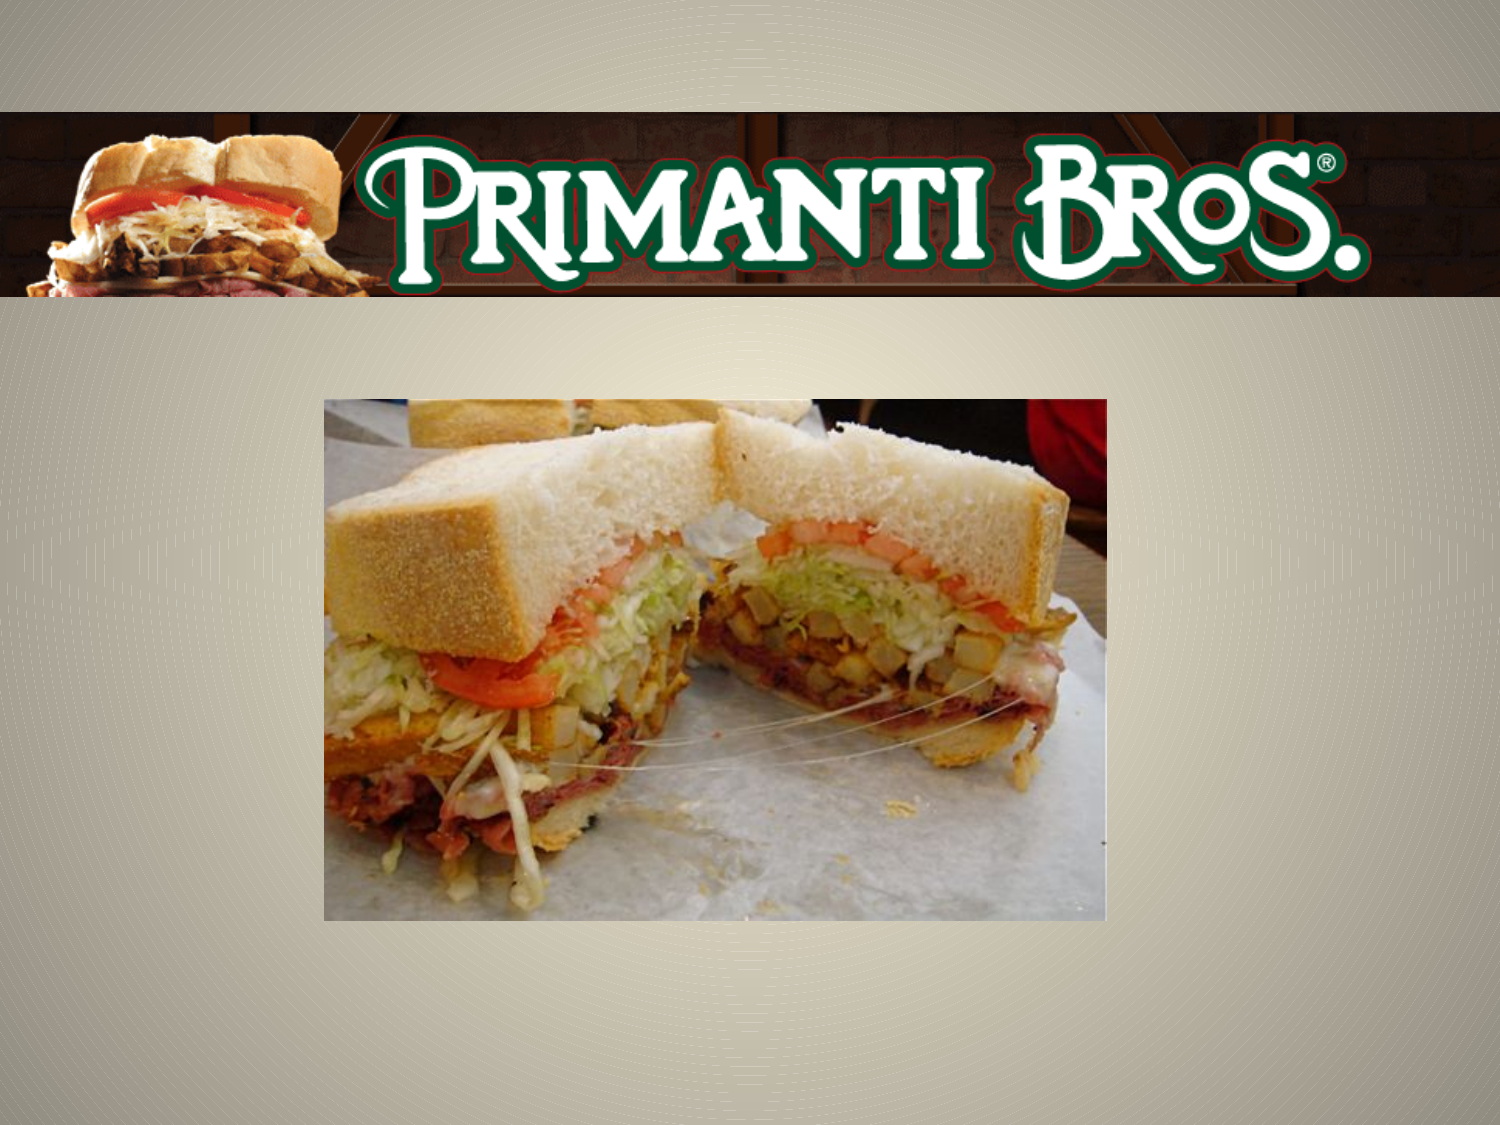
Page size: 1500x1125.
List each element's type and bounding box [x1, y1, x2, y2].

picture [0, 112, 1500, 297]
picture [324, 399, 1107, 921]
